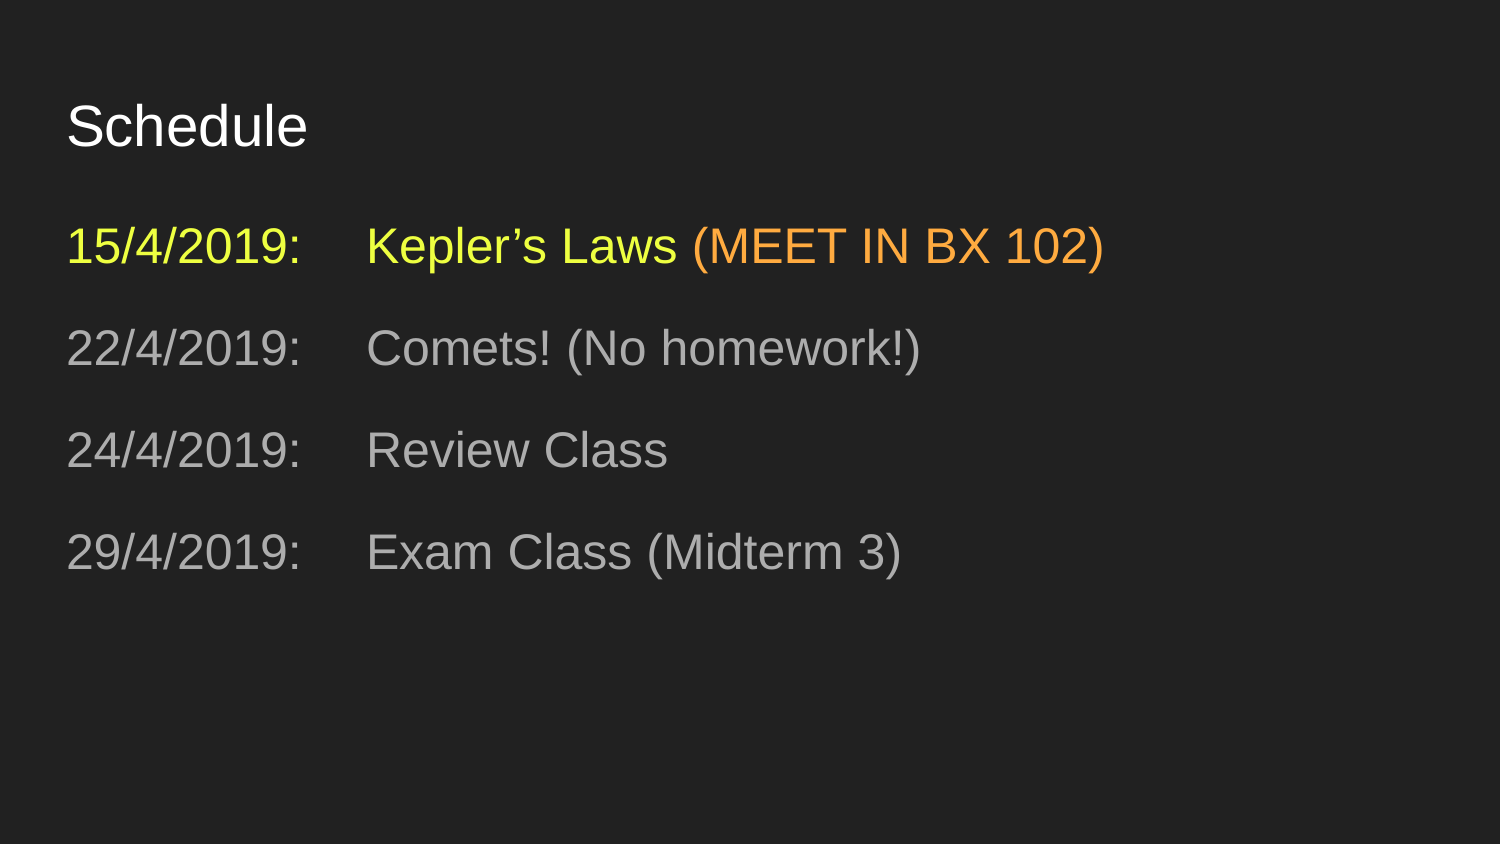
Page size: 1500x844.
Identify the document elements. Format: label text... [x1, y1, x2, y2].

list 15/4/2019: Kepler’s Laws (MEET IN BX 102) 22/4/2019: Comets! (No homework!) 24/4/2019: Review Class 29/4/2019: Exam Class (Midterm 3) [51, 189, 1449, 750]
title Schedule [51, 72, 1449, 167]
